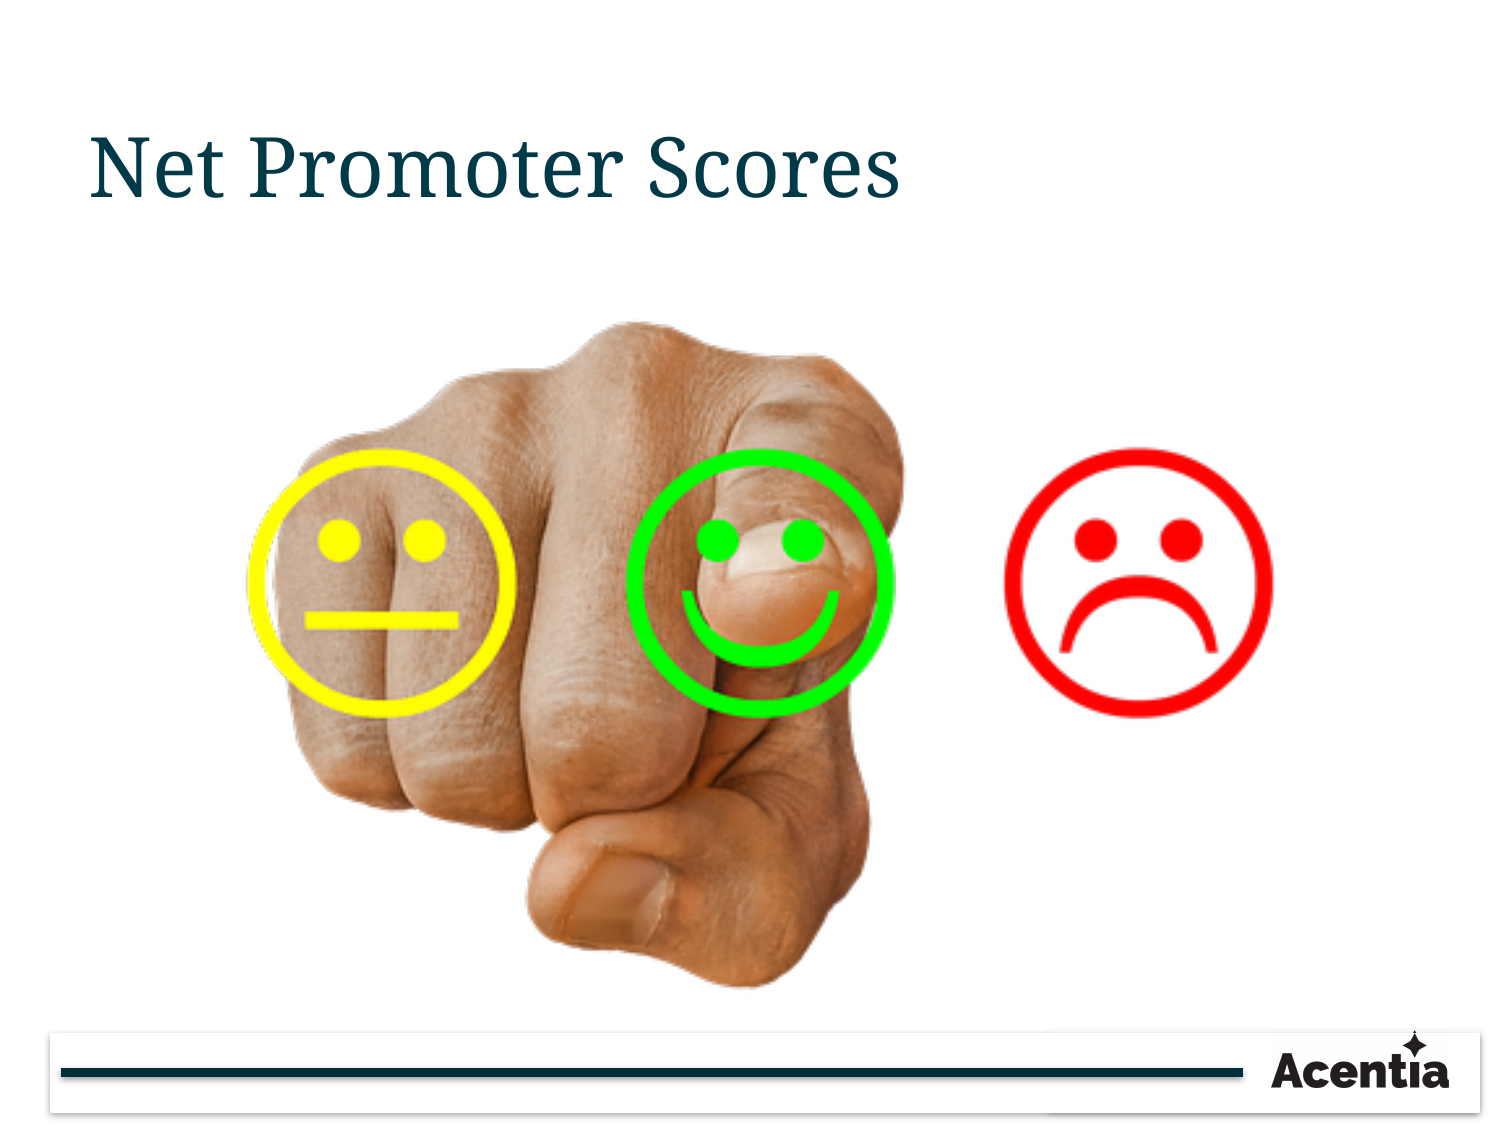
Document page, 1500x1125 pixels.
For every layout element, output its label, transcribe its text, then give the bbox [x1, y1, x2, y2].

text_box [50, 1033, 1480, 1113]
title Net Promoter Scores [73, 70, 1453, 258]
picture [0, 197, 1279, 1084]
